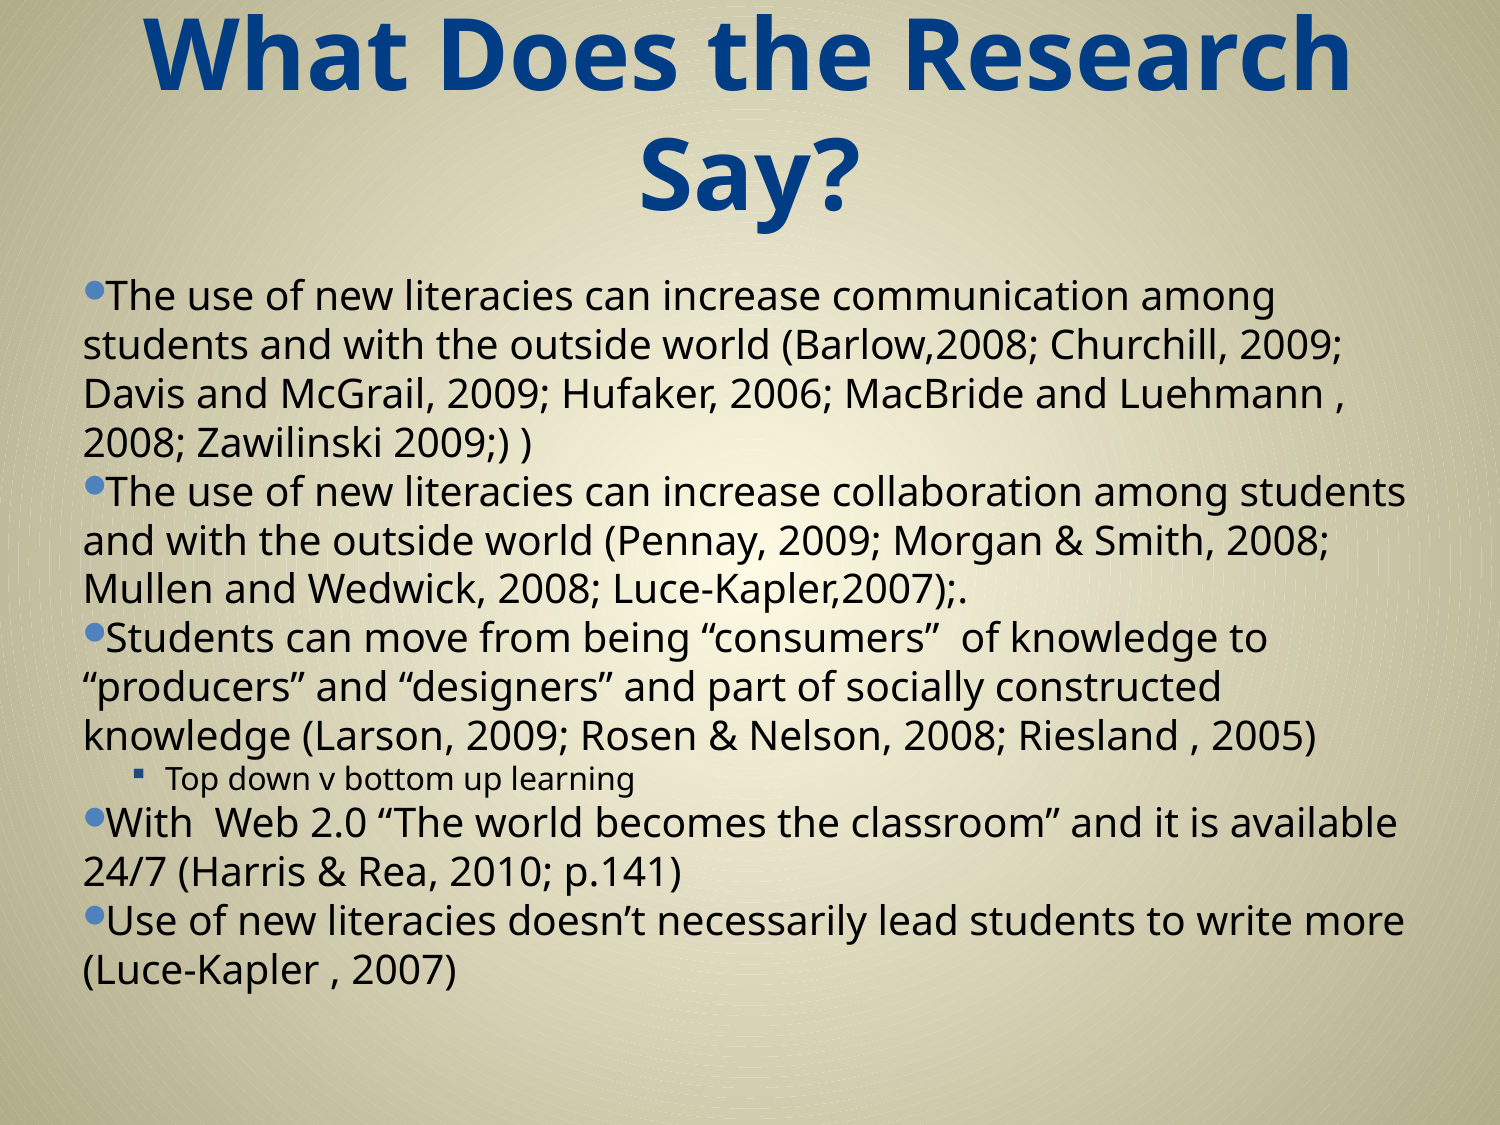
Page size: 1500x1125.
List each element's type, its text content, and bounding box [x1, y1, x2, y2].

list The use of new literacies can increase communication among students and with the outside world (Barlow,2008; Churchill, 2009; Davis and McGrail, 2009; Hufaker, 2006; MacBride and Luehmann , 2008; Zawilinski 2009;) ) The use of new literacies can increase collaboration among students and with the outside world (Pennay, 2009; Morgan & Smith, 2008; Mullen and Wedwick, 2008; Luce-Kapler,2007);. Students can move from being “consumers” of knowledge to “producers” and “designers” and part of socially constructed knowledge (Larson, 2009; Rosen & Nelson, 2008; Riesland , 2005) Top down v bottom up learning With Web 2.0 “The world becomes the classroom” and it is available 24/7 (Harris & Rea, 2010; p.141) Use of new literacies doesn’t necessarily lead students to write more (Luce-Kapler , 2007) [75, 262, 1425, 1005]
title What Does the Research Say? [75, 50, 1425, 238]
